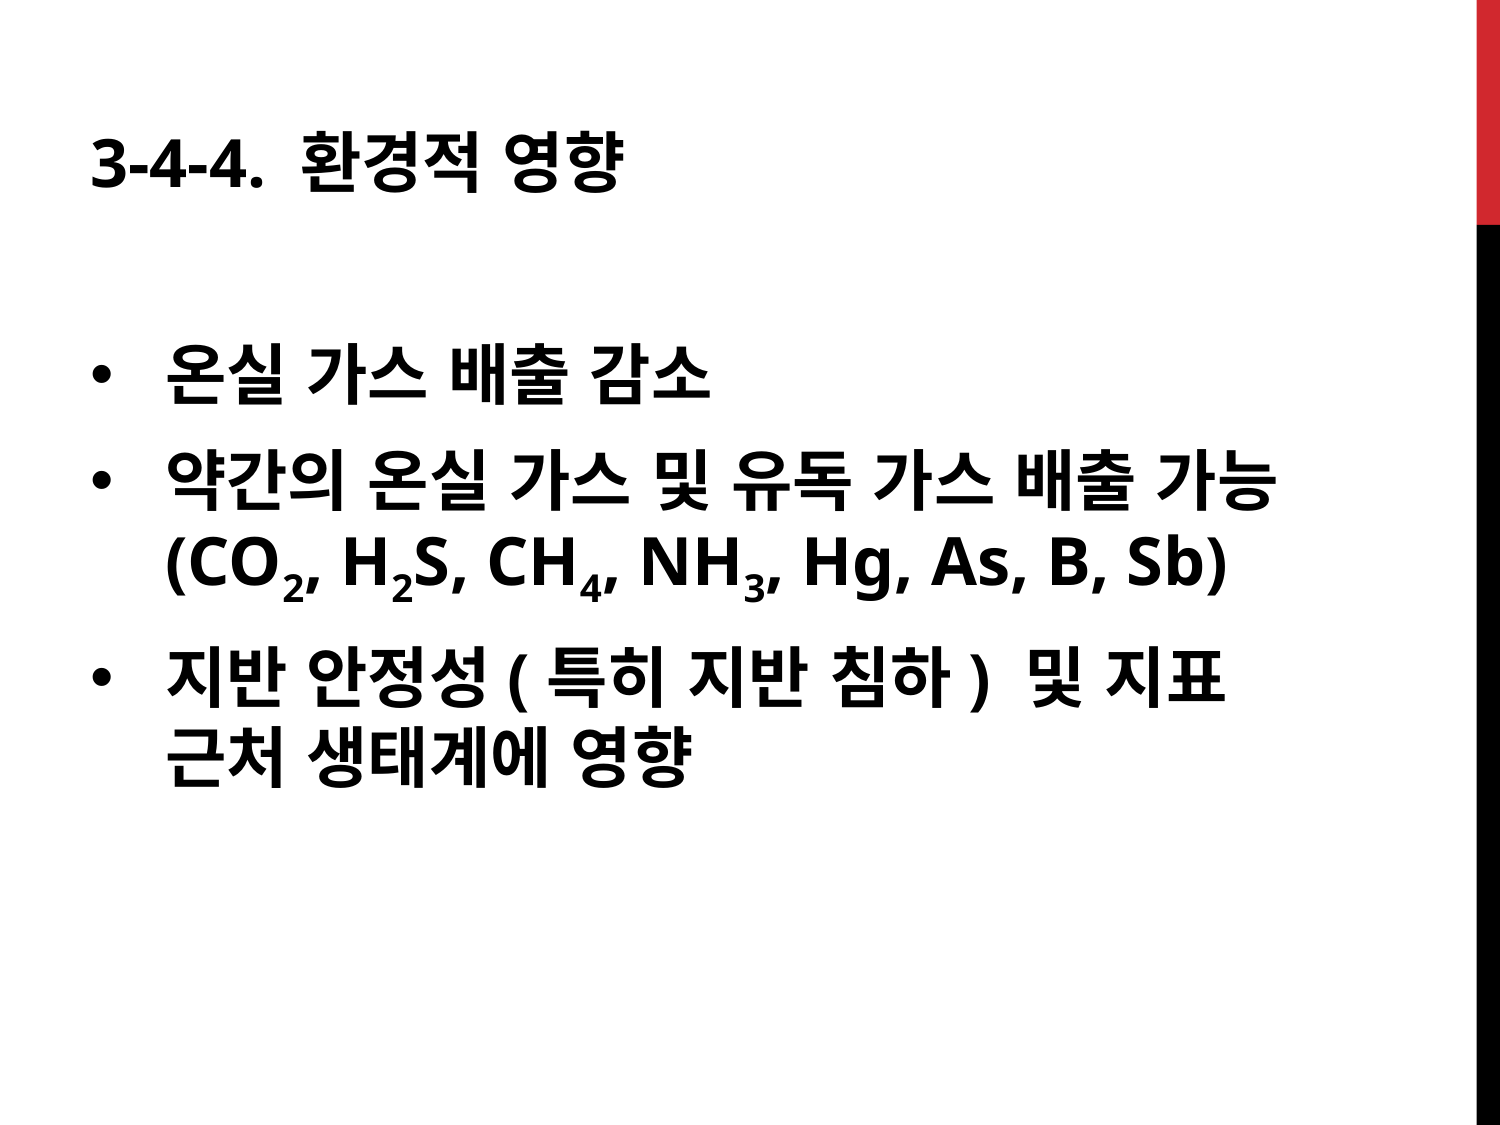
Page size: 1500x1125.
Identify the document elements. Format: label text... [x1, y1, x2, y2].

list 3-4-4. 환경적 영향 온실 가스 배출 감소 약간의 온실 가스 및 유독 가스 배출 가능 (CO2, H2S, CH4, NH3, Hg, As, B, Sb) 지반 안정성(특히 지반 침하) 및 지표 근처 생태계에 영향 [75, 113, 1325, 1005]
